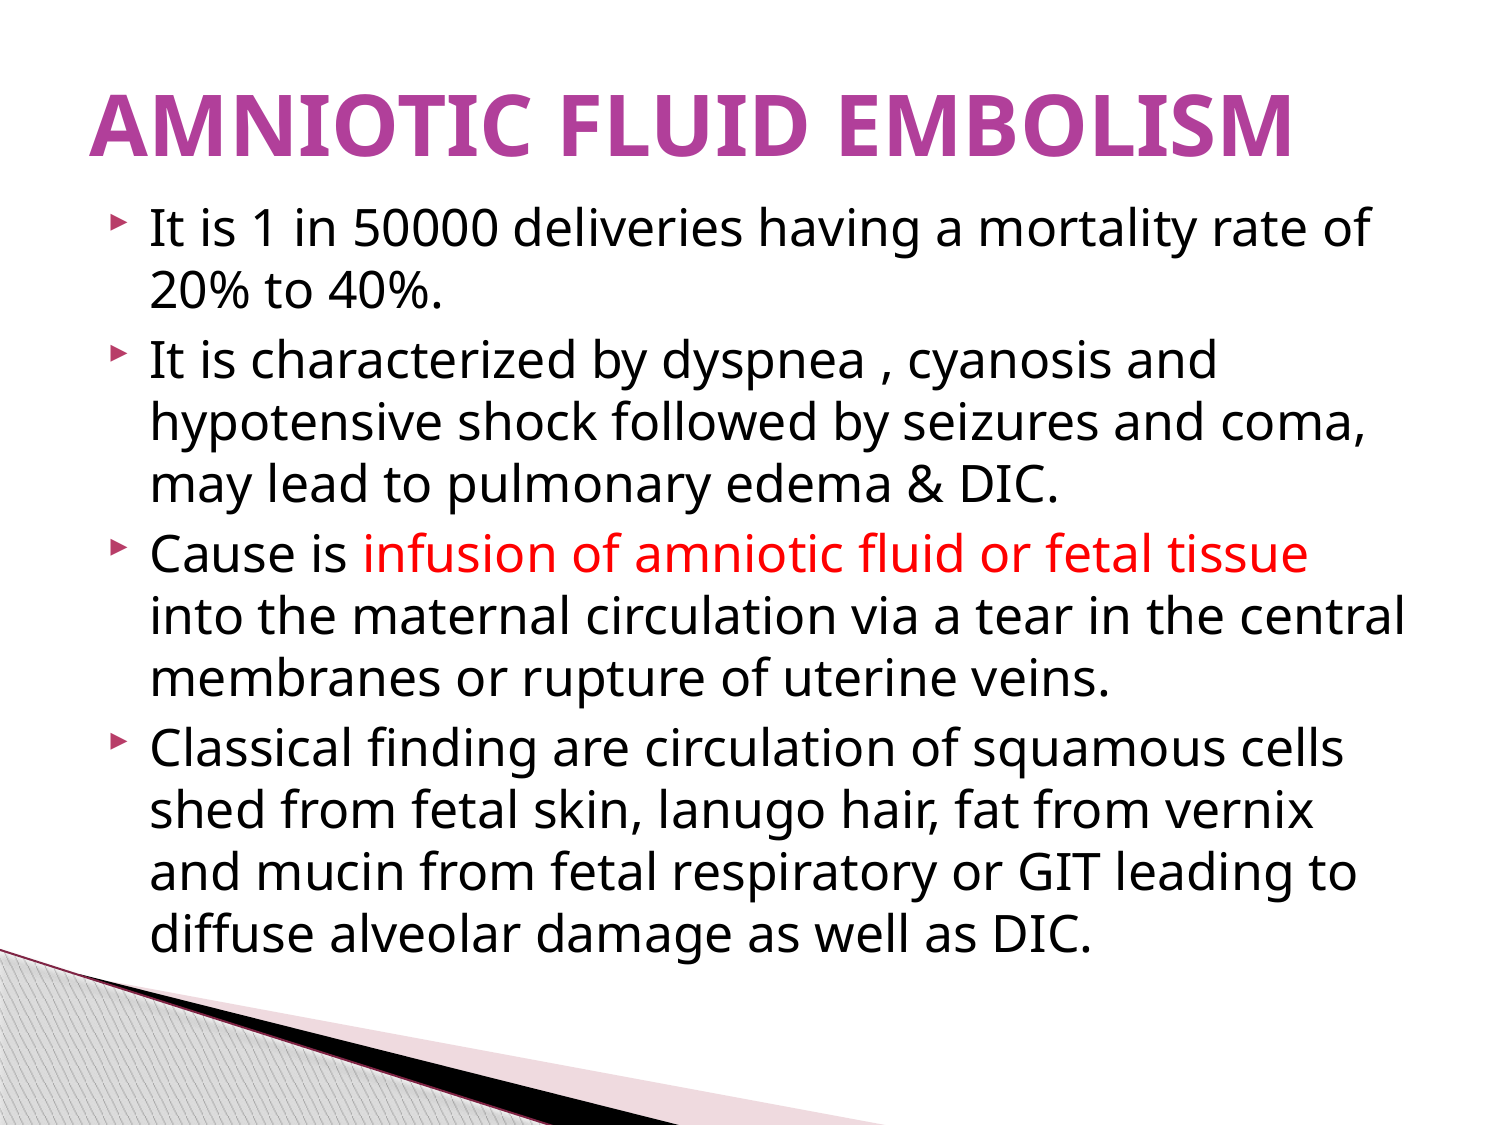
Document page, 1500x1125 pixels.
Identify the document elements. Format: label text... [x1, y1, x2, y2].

list It is 1 in 50000 deliveries having a mortality rate of 20% to 40%. It is characterized by dyspnea , cyanosis and hypotensive shock followed by seizures and coma, may lead to pulmonary edema & DIC. Cause is infusion of amniotic fluid or fetal tissue into the maternal circulation via a tear in the central membranes or rupture of uterine veins. Classical finding are circulation of squamous cells shed from fetal skin, lanugo hair, fat from vernix and mucin from fetal respiratory or GIT leading to diffuse alveolar damage as well as DIC. [75, 200, 1425, 986]
title AMNIOTIC FLUID EMBOLISM [75, 45, 1425, 200]
